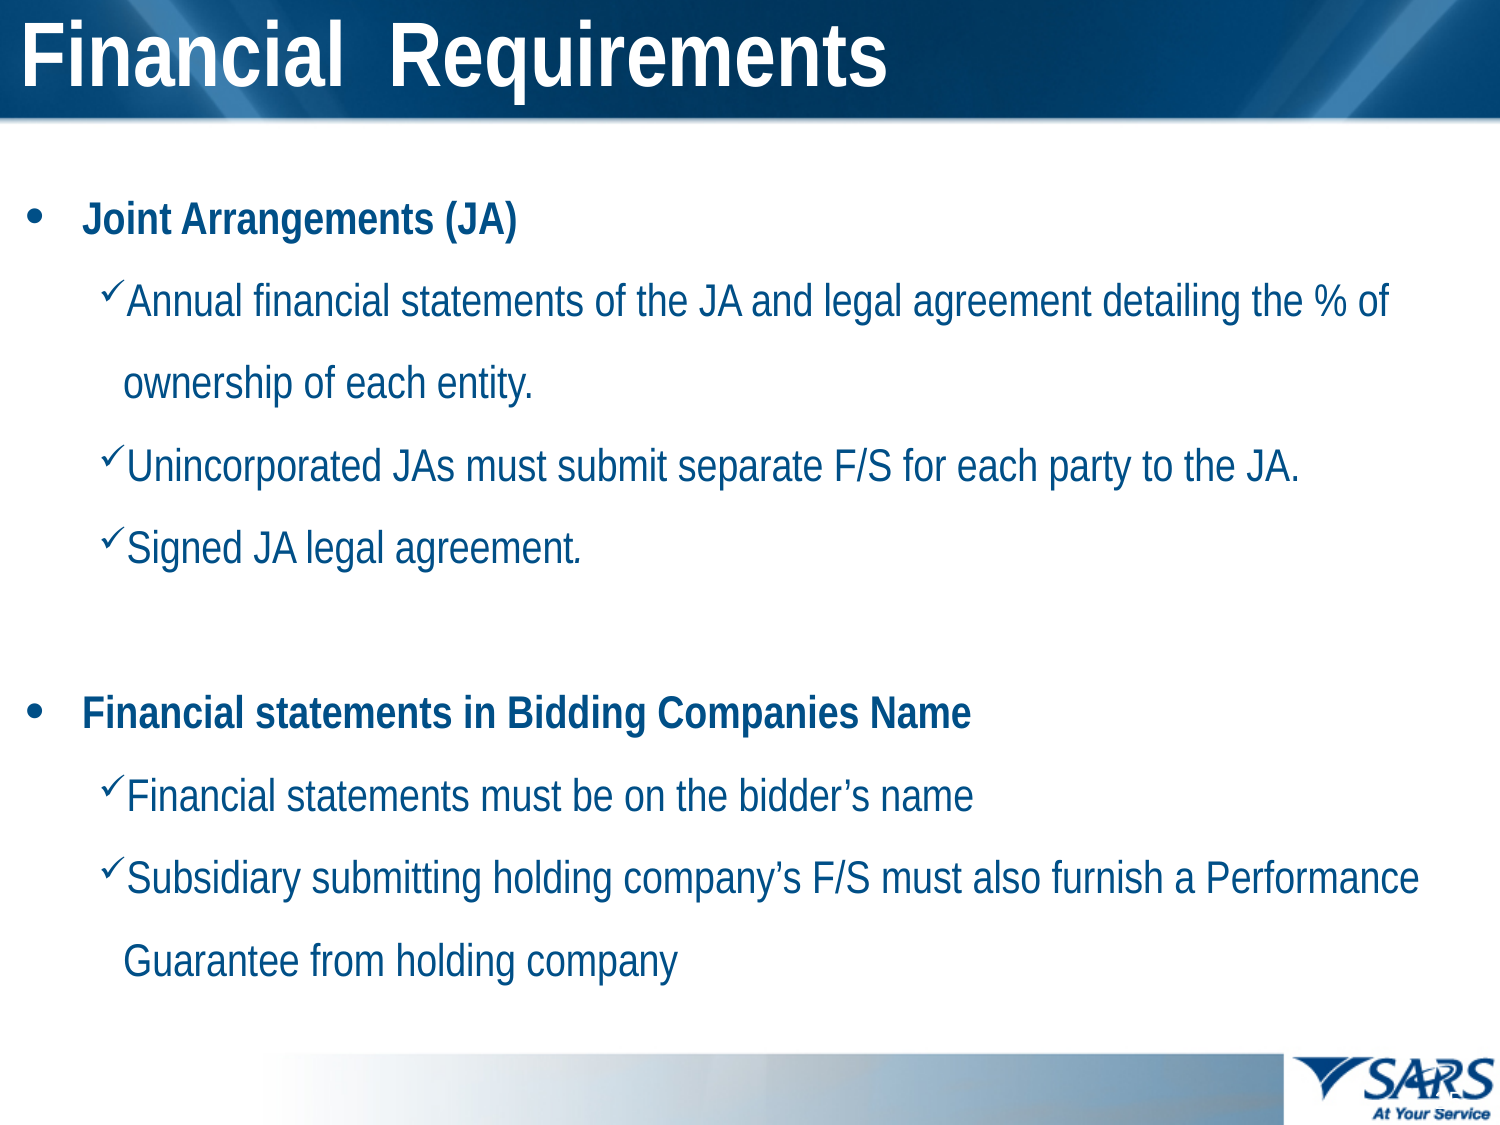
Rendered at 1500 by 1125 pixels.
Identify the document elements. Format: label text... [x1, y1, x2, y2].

picture [0, 0, 1500, 1125]
list Joint Arrangements (JA) Annual financial statements of the JA and legal agreement detailing the % of ownership of each entity. Unincorporated JAs must submit separate F/S for each party to the JA. Signed JA legal agreement. Financial statements in Bidding Companies Name Financial statements must be on the bidder’s name Subsidiary submitting holding company’s F/S must also furnish a Performance Guarantee from holding company [25, 160, 1498, 1125]
title Financial Requirements [20, 2, 1493, 115]
slide_number 25 [1320, 1084, 1463, 1115]
